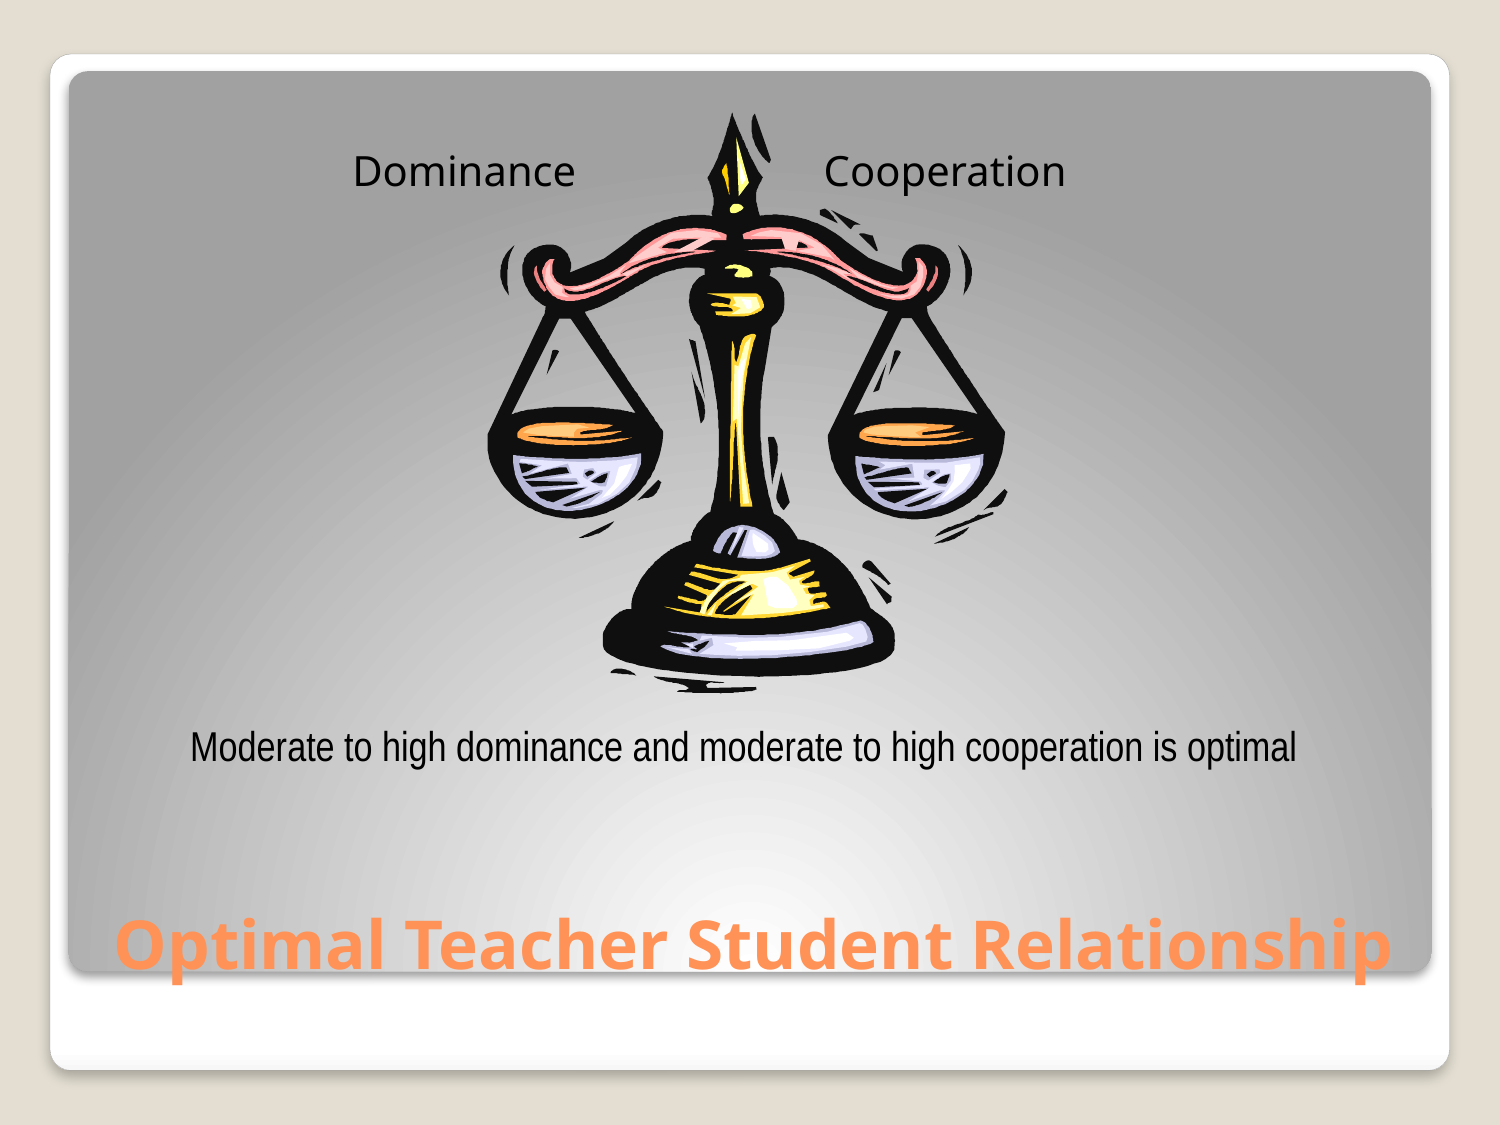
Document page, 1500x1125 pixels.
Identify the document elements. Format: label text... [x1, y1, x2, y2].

text_box Dominance Cooperation [337, 137, 479, 203]
title Optimal Teacher Student Relationship [82, 817, 1425, 990]
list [487, 112, 1008, 694]
text_box Dominance Cooperation [1016, 137, 1225, 203]
text_box Moderate to high dominance and moderate to high cooperation is optimal [62, 712, 1425, 778]
